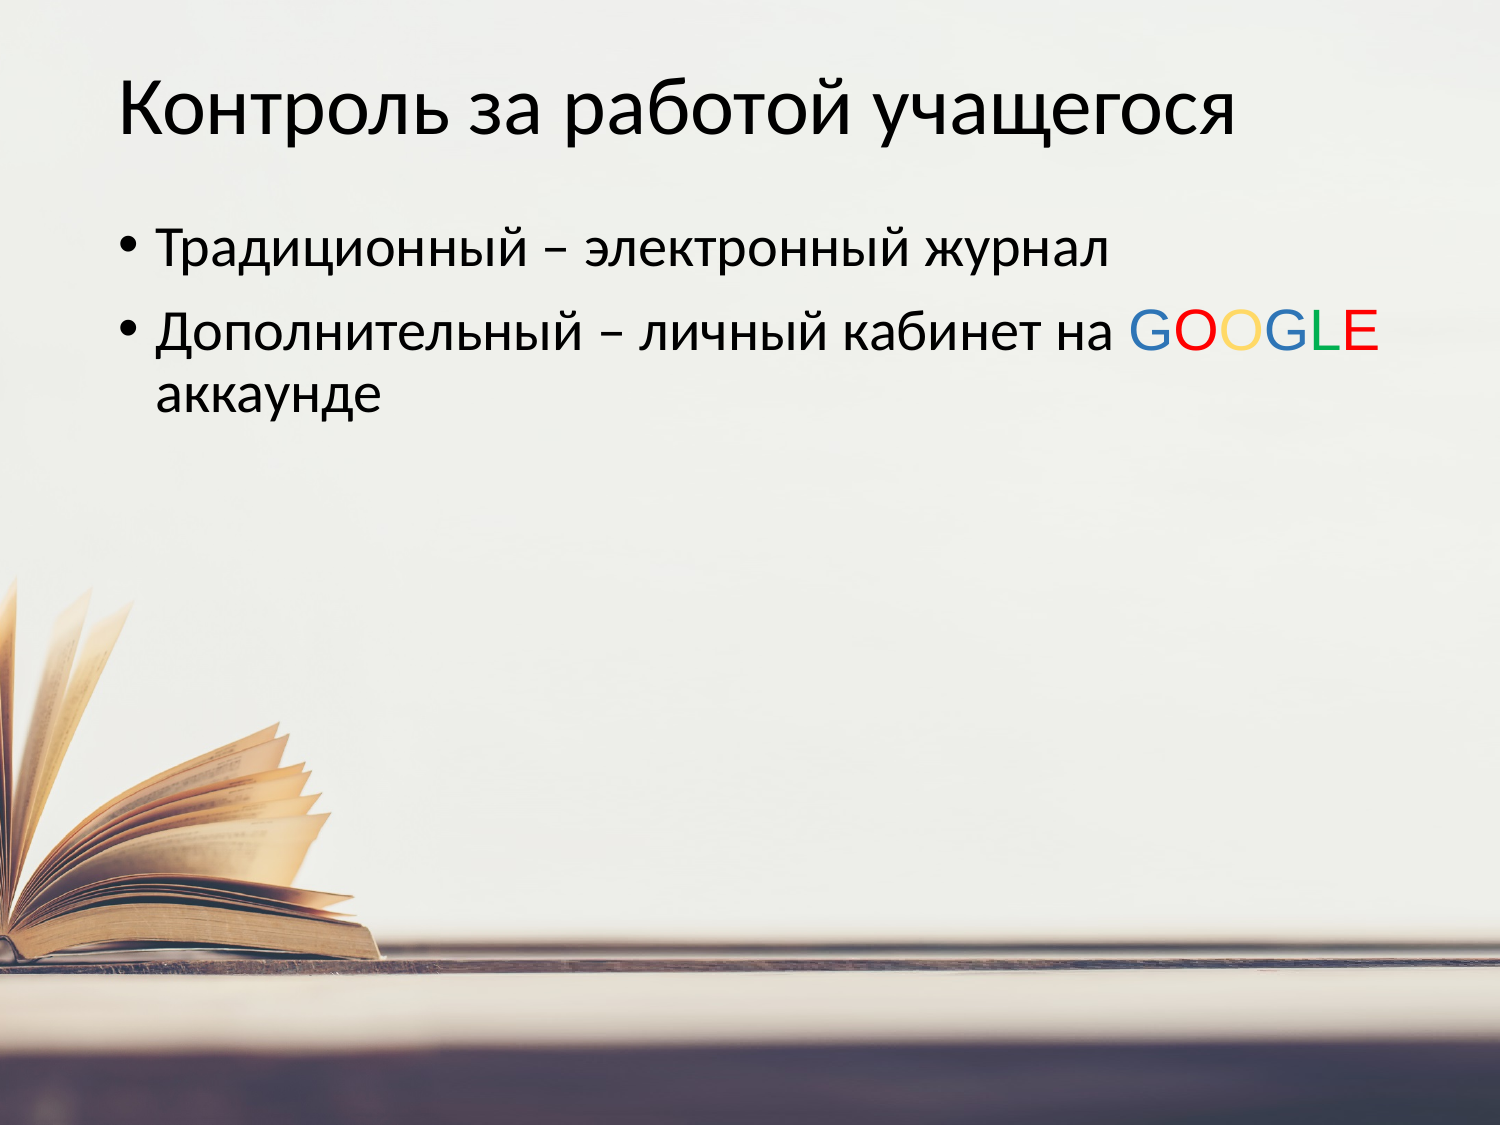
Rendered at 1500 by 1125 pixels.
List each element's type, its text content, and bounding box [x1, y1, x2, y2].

list Традиционный – электронный журнал Дополнительный – личный кабинет на GOOGLE аккаунде [103, 208, 1397, 1014]
title Контроль за работой учащегося [103, 21, 1397, 194]
picture [0, 0, 1500, 1125]
